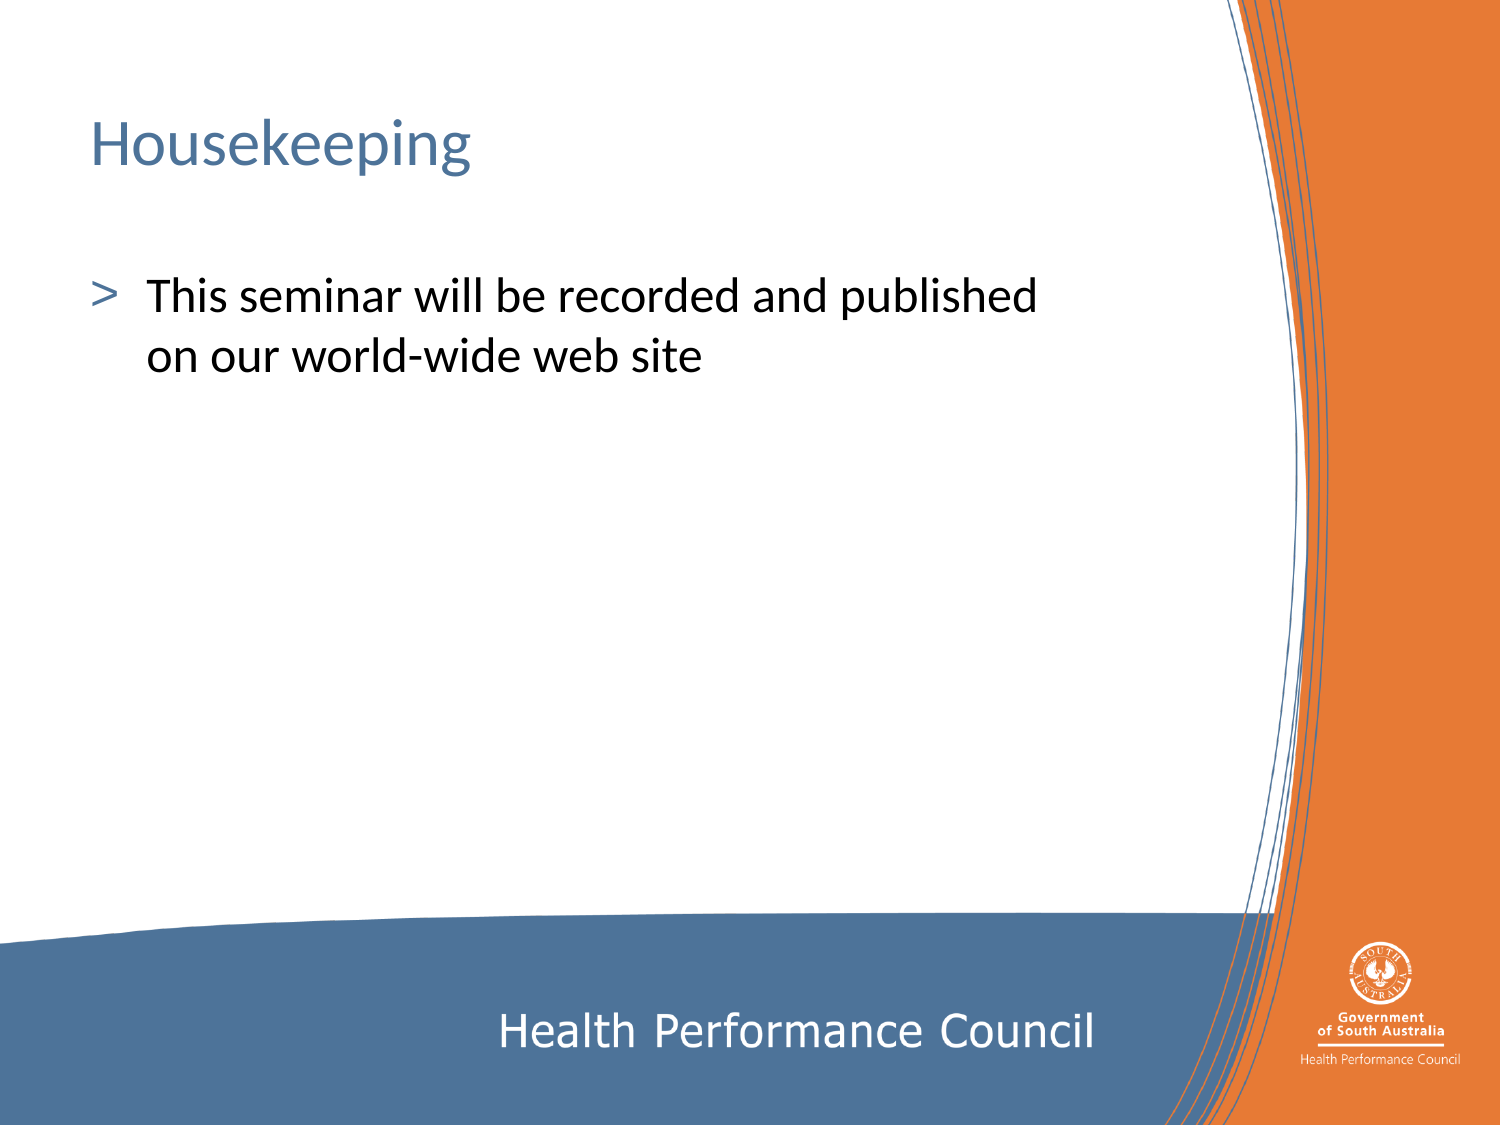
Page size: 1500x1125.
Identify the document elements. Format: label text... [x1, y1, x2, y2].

title Housekeeping [75, 45, 1103, 233]
list This seminar will be recorded and published on our world-wide web site [75, 255, 1103, 906]
picture [0, 0, 1500, 1125]
